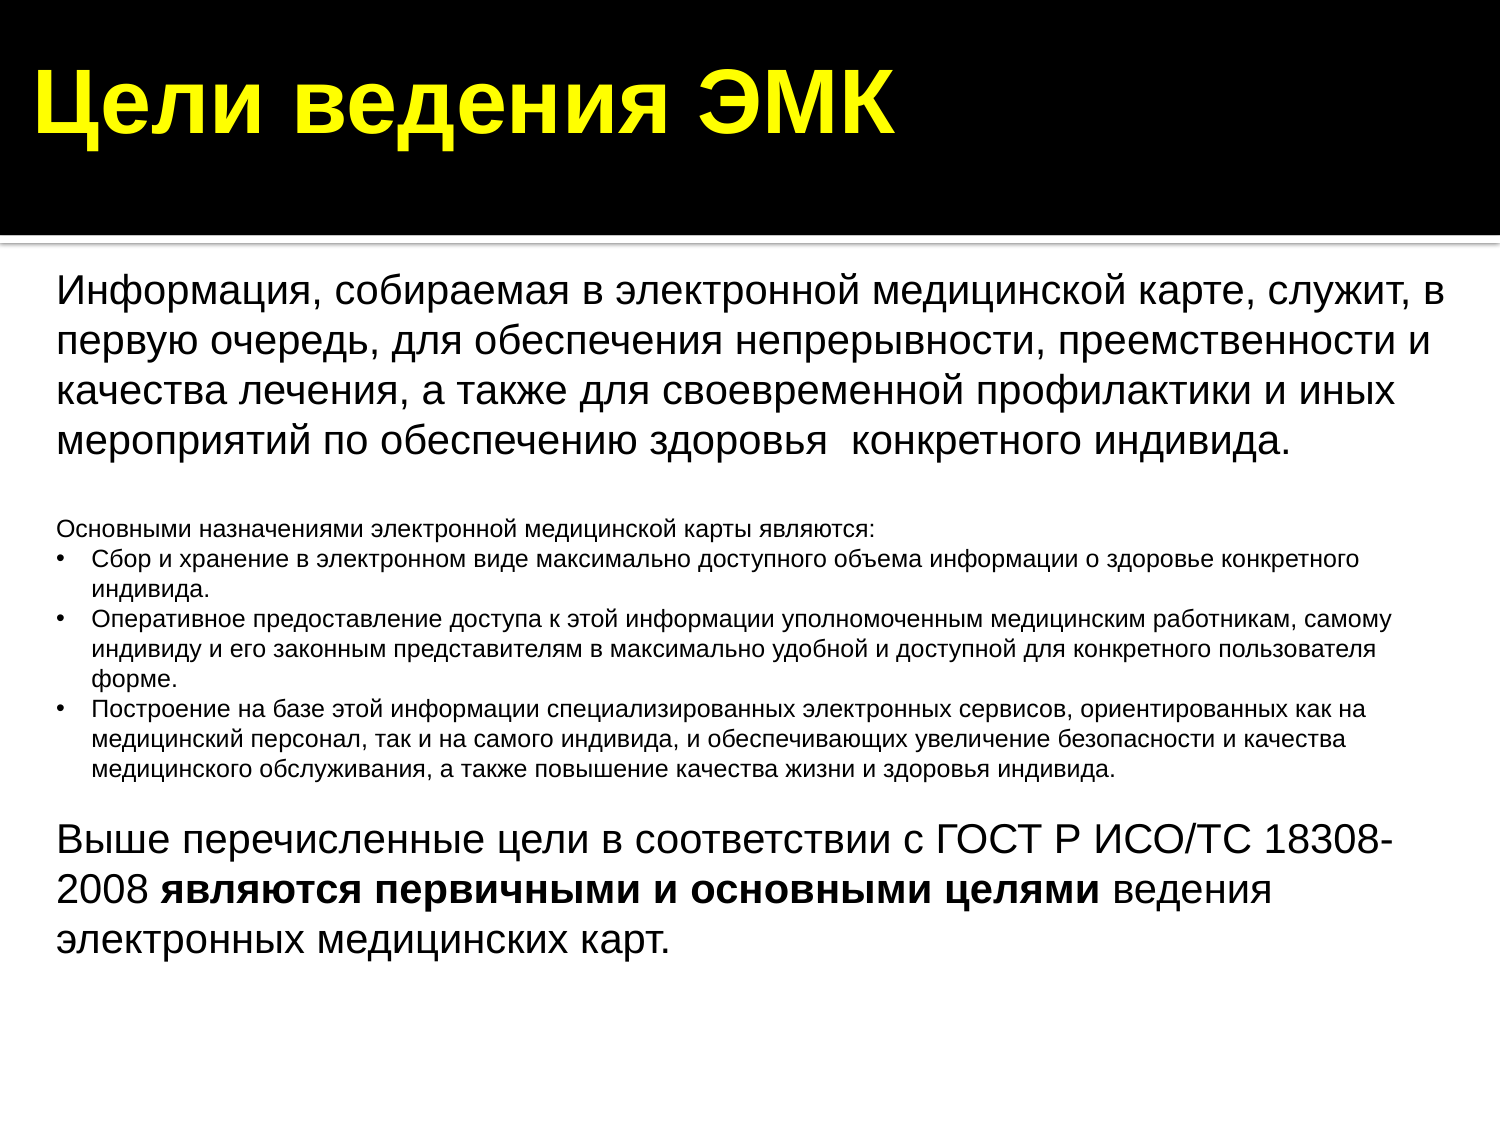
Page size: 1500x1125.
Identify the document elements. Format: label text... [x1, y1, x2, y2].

text_box Информация, собираемая в электронной медицинской карте, служит, в первую очередь, для обеспечения непрерывности, преемственности и качества лечения, а также для своевременной профилактики и иных мероприятий по обеспечению здоровья конкретного индивида. Основными назначениями электронной медицинской карты являются: Сбор и хранение в электронном виде максимально доступного объема информации о здоровье конкретного индивида. Оперативное предоставление доступа к этой информации уполномоченным медицинским работникам, самому индивиду и его законным представителям в максимально удобной и доступной для конкретного пользователя форме. Построение на базе этой информации специализированных электронных сервисов, ориентированных как на медицинский персонал, так и на самого индивида, и обеспечивающих увеличение безопасности и качества медицинского обслуживания, а также повышение качества жизни и здоровья индивида. Выше перечисленные цели в соответствии с ГОСТ Р ИСО/ТС 18308-2008 являются первичными и основными целями ведения электронных медицинских карт. [41, 255, 1471, 1020]
text_box Цели ведения ЭМК [17, 34, 1500, 160]
